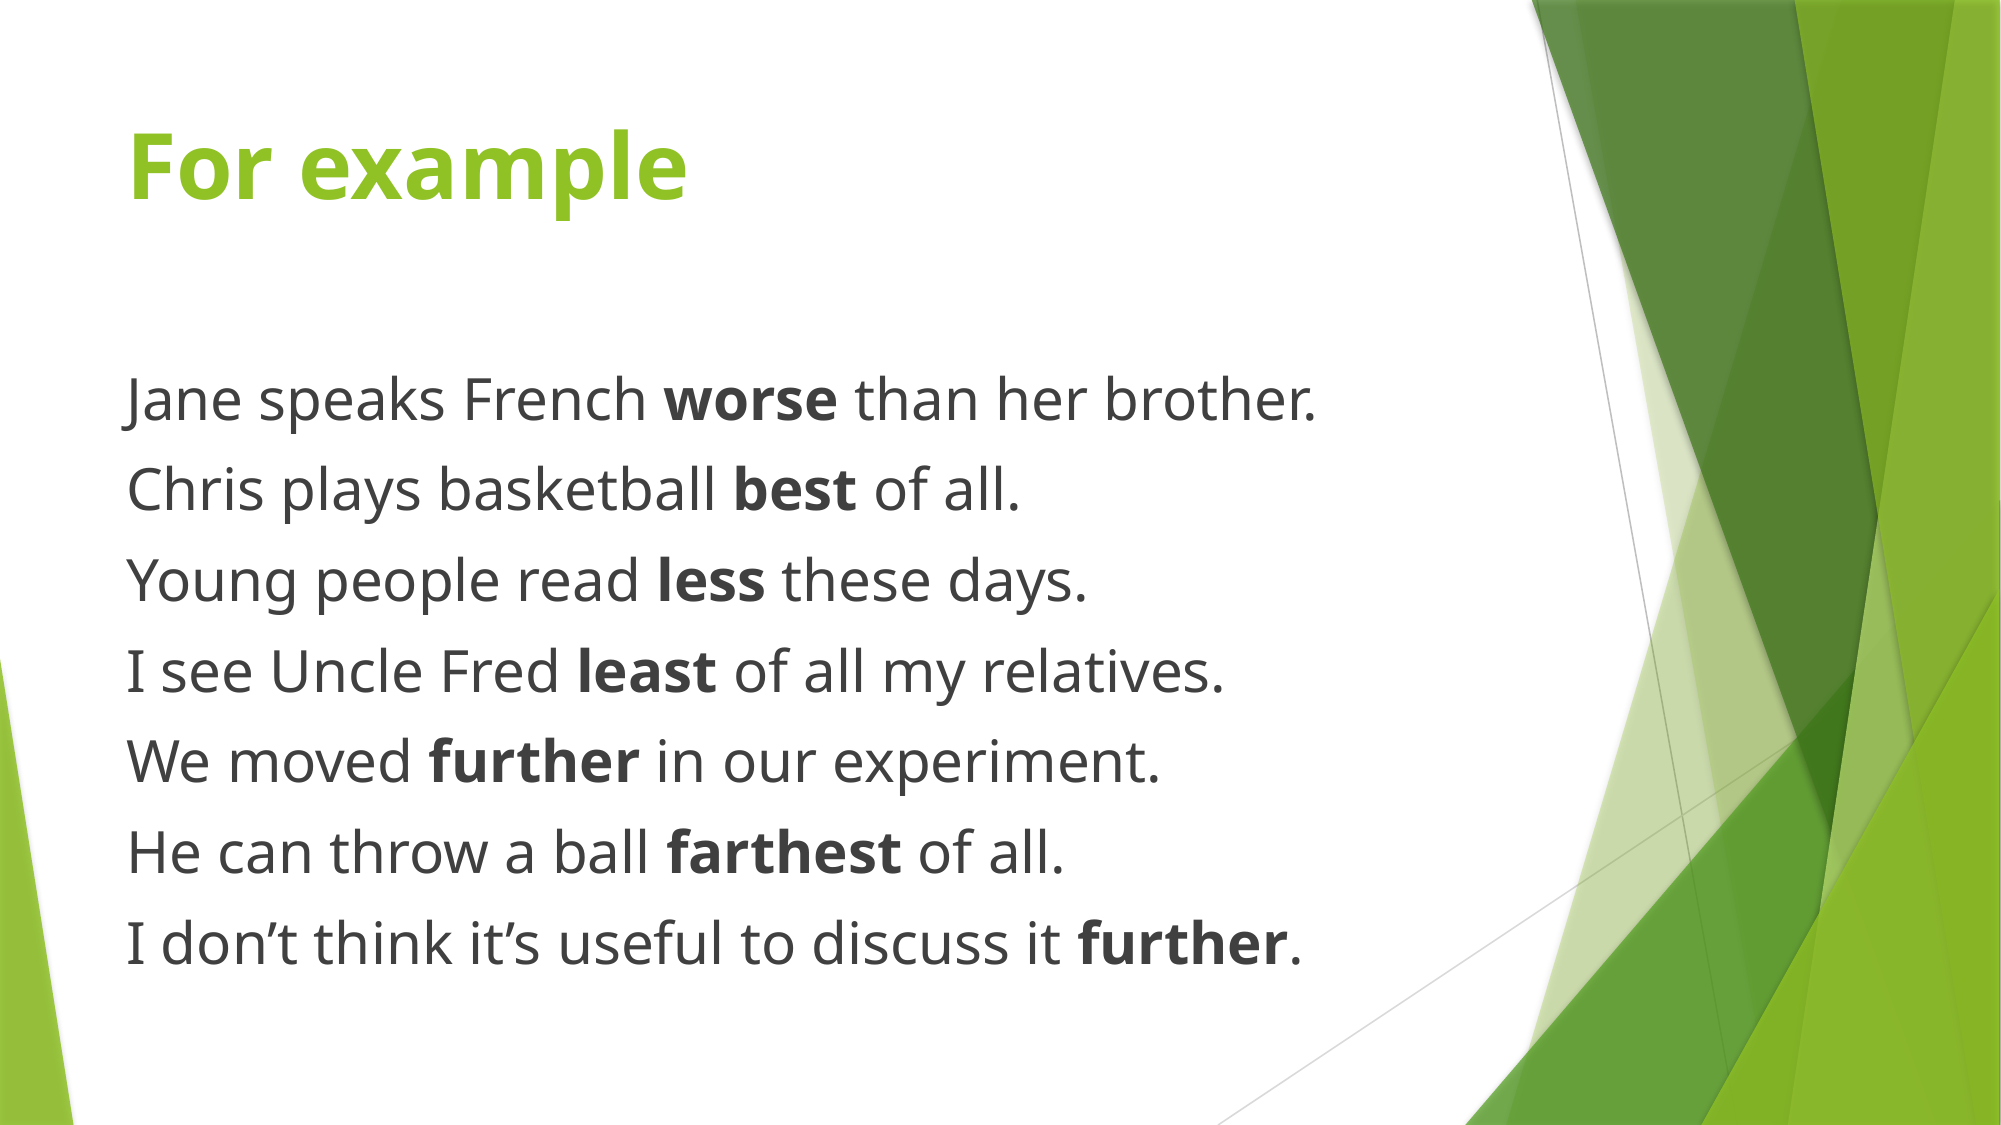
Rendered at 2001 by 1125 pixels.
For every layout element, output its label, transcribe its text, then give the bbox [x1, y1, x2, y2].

title For example [111, 99, 1522, 317]
list Jane speaks French worse than her brother. Chris plays basketball best of all. Young people read less these days. I see Uncle Fred least of all my relatives. We moved further in our experiment. He can throw a ball farthest of all. I don’t think it’s useful to discuss it further. [111, 354, 1522, 992]
